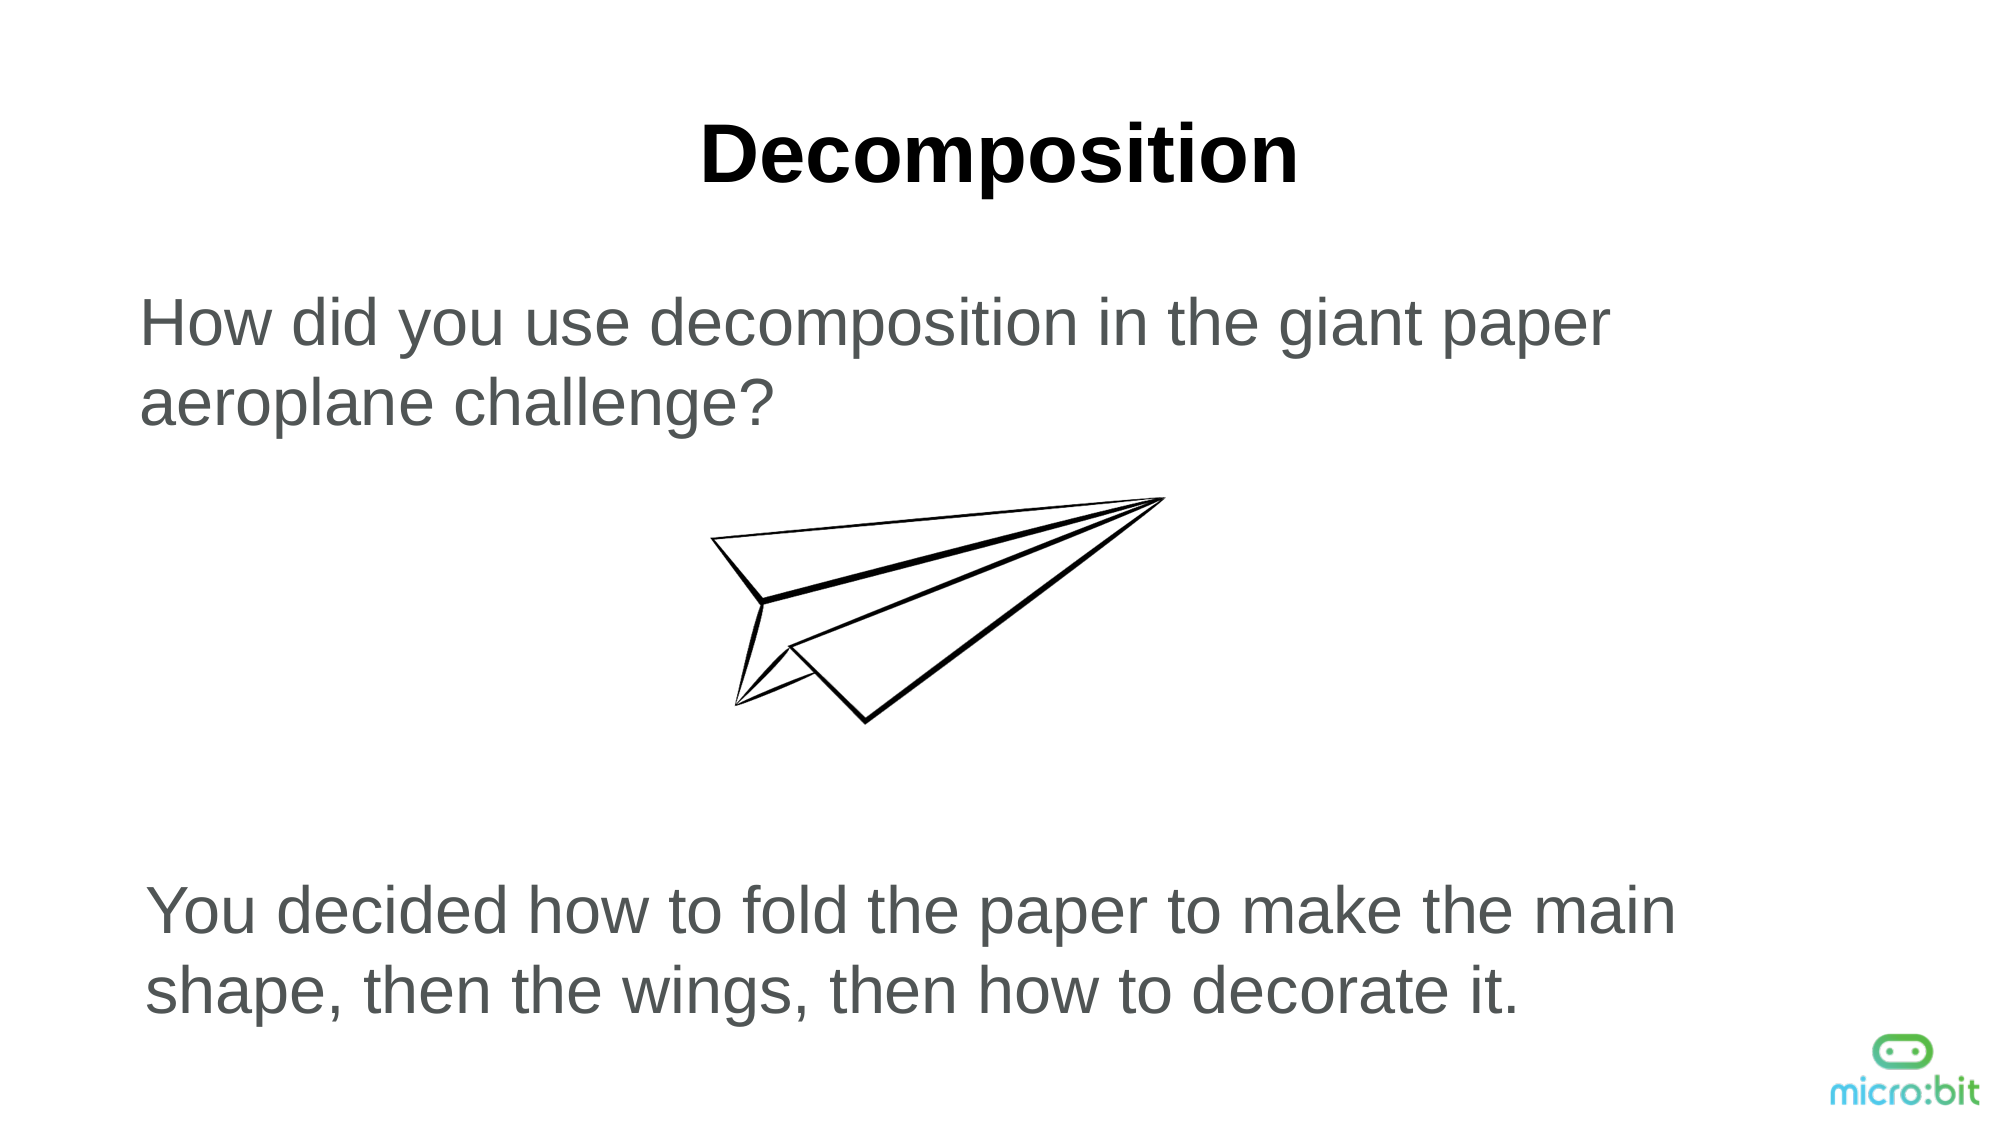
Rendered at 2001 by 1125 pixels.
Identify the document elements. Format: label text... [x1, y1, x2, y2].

picture [1870, 1029, 1980, 1106]
text_box Decomposition How did you use decomposition in the giant paper aeroplane challenge? [124, 85, 1876, 909]
picture [710, 497, 1166, 726]
text_box You decided how to fold the paper to make the main shape, then the wings, then how to decorate it. [130, 763, 1870, 1125]
